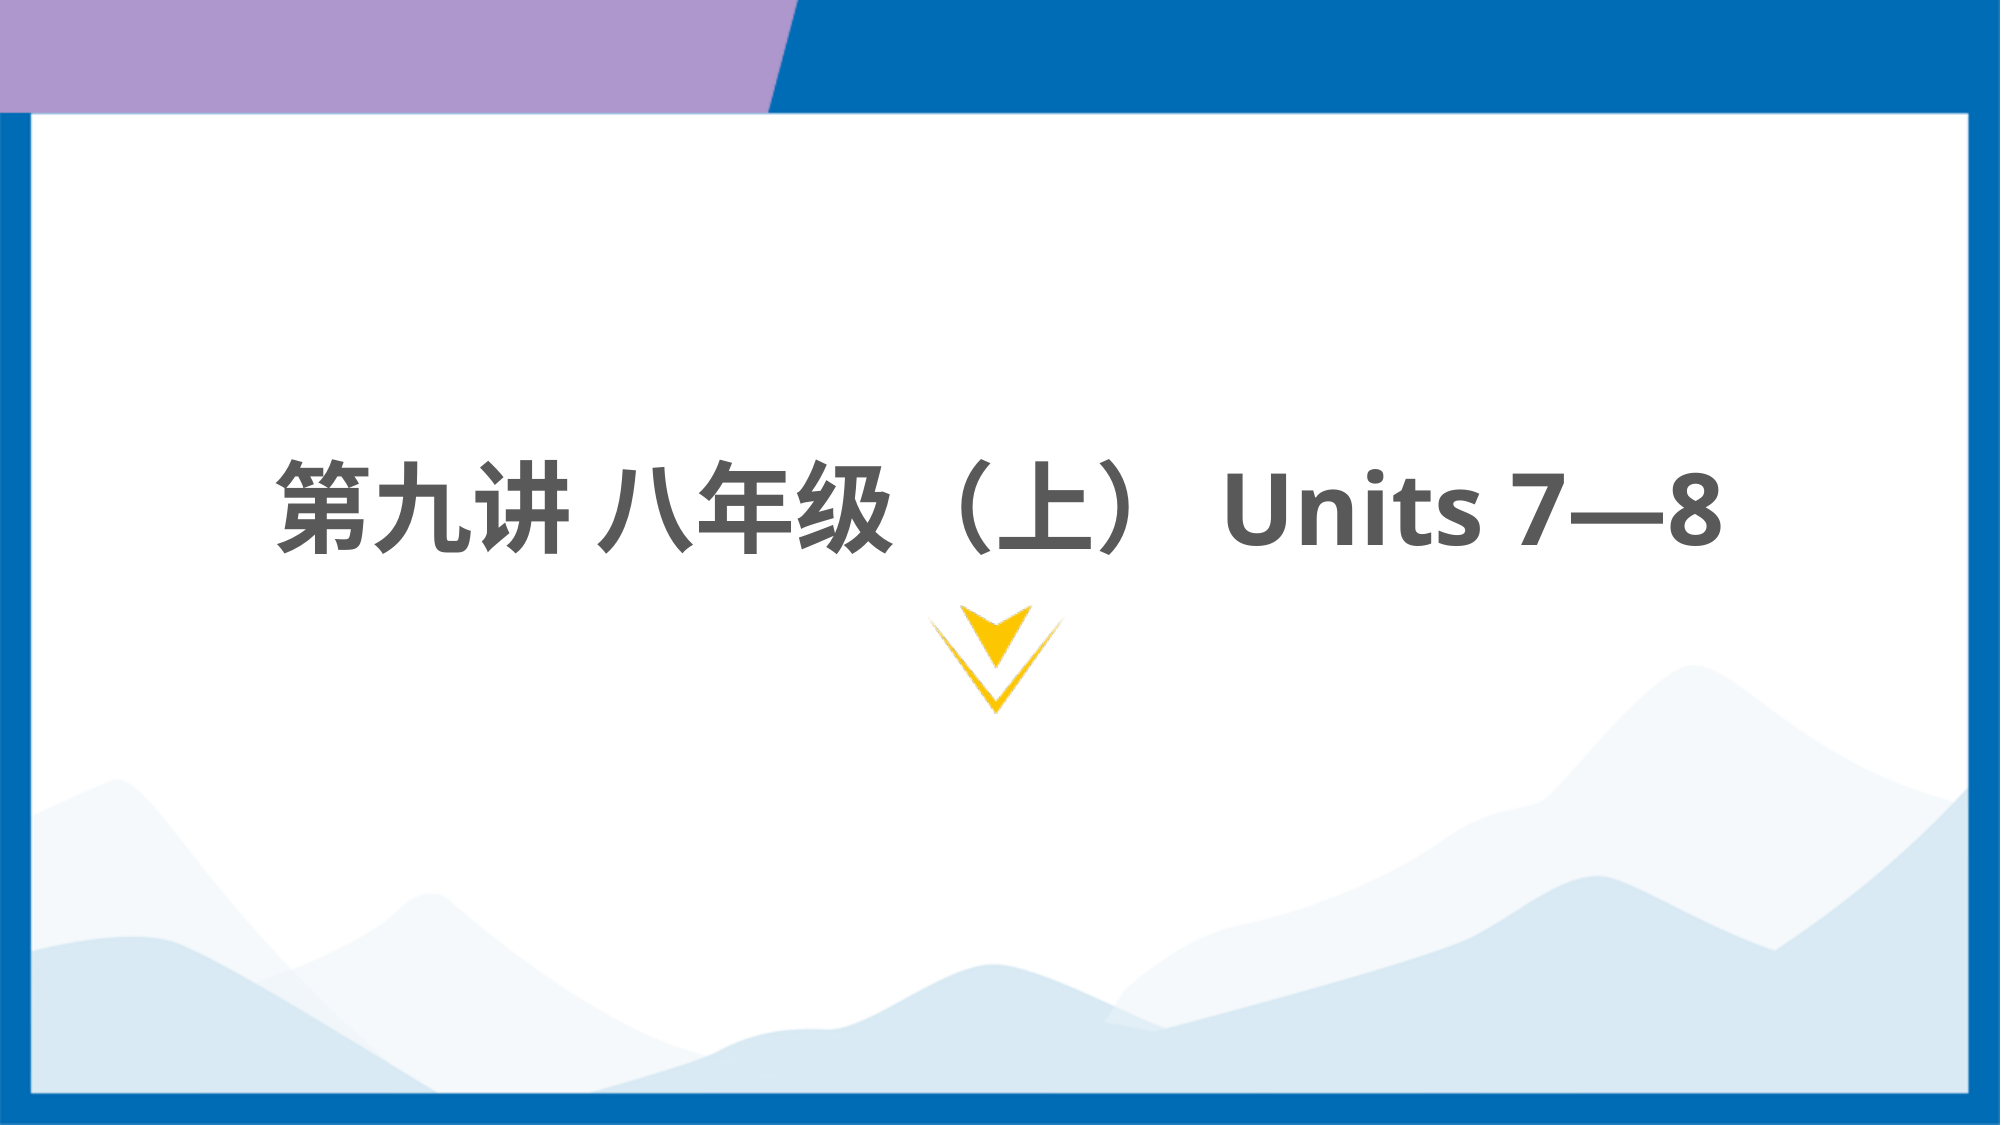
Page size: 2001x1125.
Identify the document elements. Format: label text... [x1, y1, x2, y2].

text_box 第九讲 八年级（上）Units 7—8 [35, 383, 1962, 566]
picture [0, 0, 2000, 1125]
